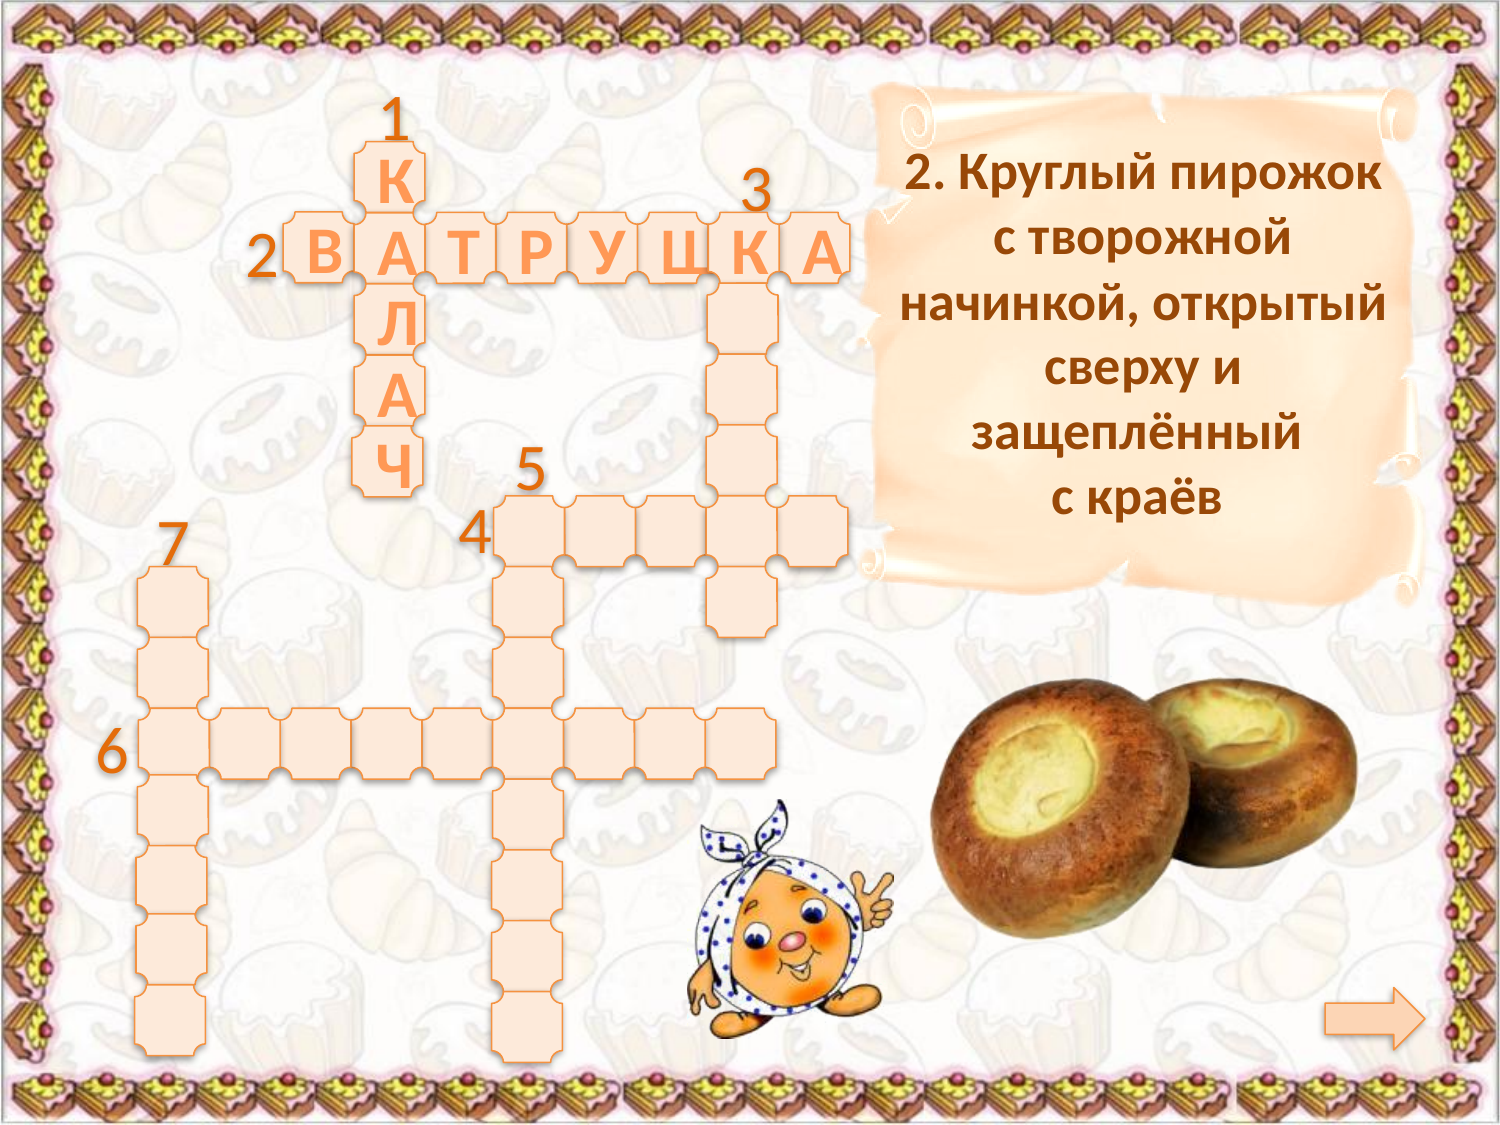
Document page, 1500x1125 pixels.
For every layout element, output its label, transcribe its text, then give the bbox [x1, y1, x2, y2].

text_box [492, 495, 566, 566]
text_box А [353, 354, 426, 425]
text_box [705, 424, 778, 495]
text_box [210, 707, 281, 780]
text_box К [707, 211, 780, 284]
text_box К [353, 140, 426, 212]
text_box А [353, 212, 426, 283]
text_box [490, 990, 564, 1064]
text_box [137, 707, 211, 776]
text_box [705, 565, 778, 639]
picture [0, 0, 1500, 1125]
text_box [705, 495, 778, 566]
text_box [849, 74, 1429, 613]
text_box 2 [224, 203, 301, 299]
text_box [136, 636, 210, 708]
text_box 6 [74, 699, 144, 795]
text_box Т [426, 211, 497, 285]
text_box [423, 707, 491, 780]
text_box [490, 849, 564, 920]
text_box [136, 774, 210, 846]
text_box 3 [724, 137, 776, 219]
text_box Р [497, 211, 568, 285]
text_box [491, 636, 565, 707]
text_box [706, 282, 779, 354]
text_box [133, 984, 207, 1057]
text_box [706, 707, 777, 780]
text_box Ч [351, 425, 424, 498]
text_box В [304, 211, 353, 284]
text_box [491, 778, 565, 850]
text_box У [569, 211, 639, 285]
text_box [135, 844, 208, 913]
text_box [637, 495, 704, 568]
text_box [565, 707, 636, 780]
text_box [565, 495, 637, 568]
text_box [353, 707, 423, 780]
text_box [705, 353, 778, 424]
text_box А [781, 211, 844, 284]
text_box 5 [499, 416, 563, 504]
text_box 1 [362, 66, 413, 141]
text_box [135, 913, 208, 985]
text_box [136, 565, 210, 637]
text_box [778, 495, 844, 568]
text_box Ш [638, 211, 706, 285]
text_box [491, 565, 565, 636]
text_box [281, 707, 352, 780]
text_box 7 [141, 491, 205, 575]
text_box [490, 919, 564, 991]
text_box [491, 707, 565, 777]
text_box Л [353, 282, 426, 354]
text_box [635, 707, 706, 780]
text_box 4 [437, 478, 513, 574]
text_box [1324, 986, 1426, 1051]
